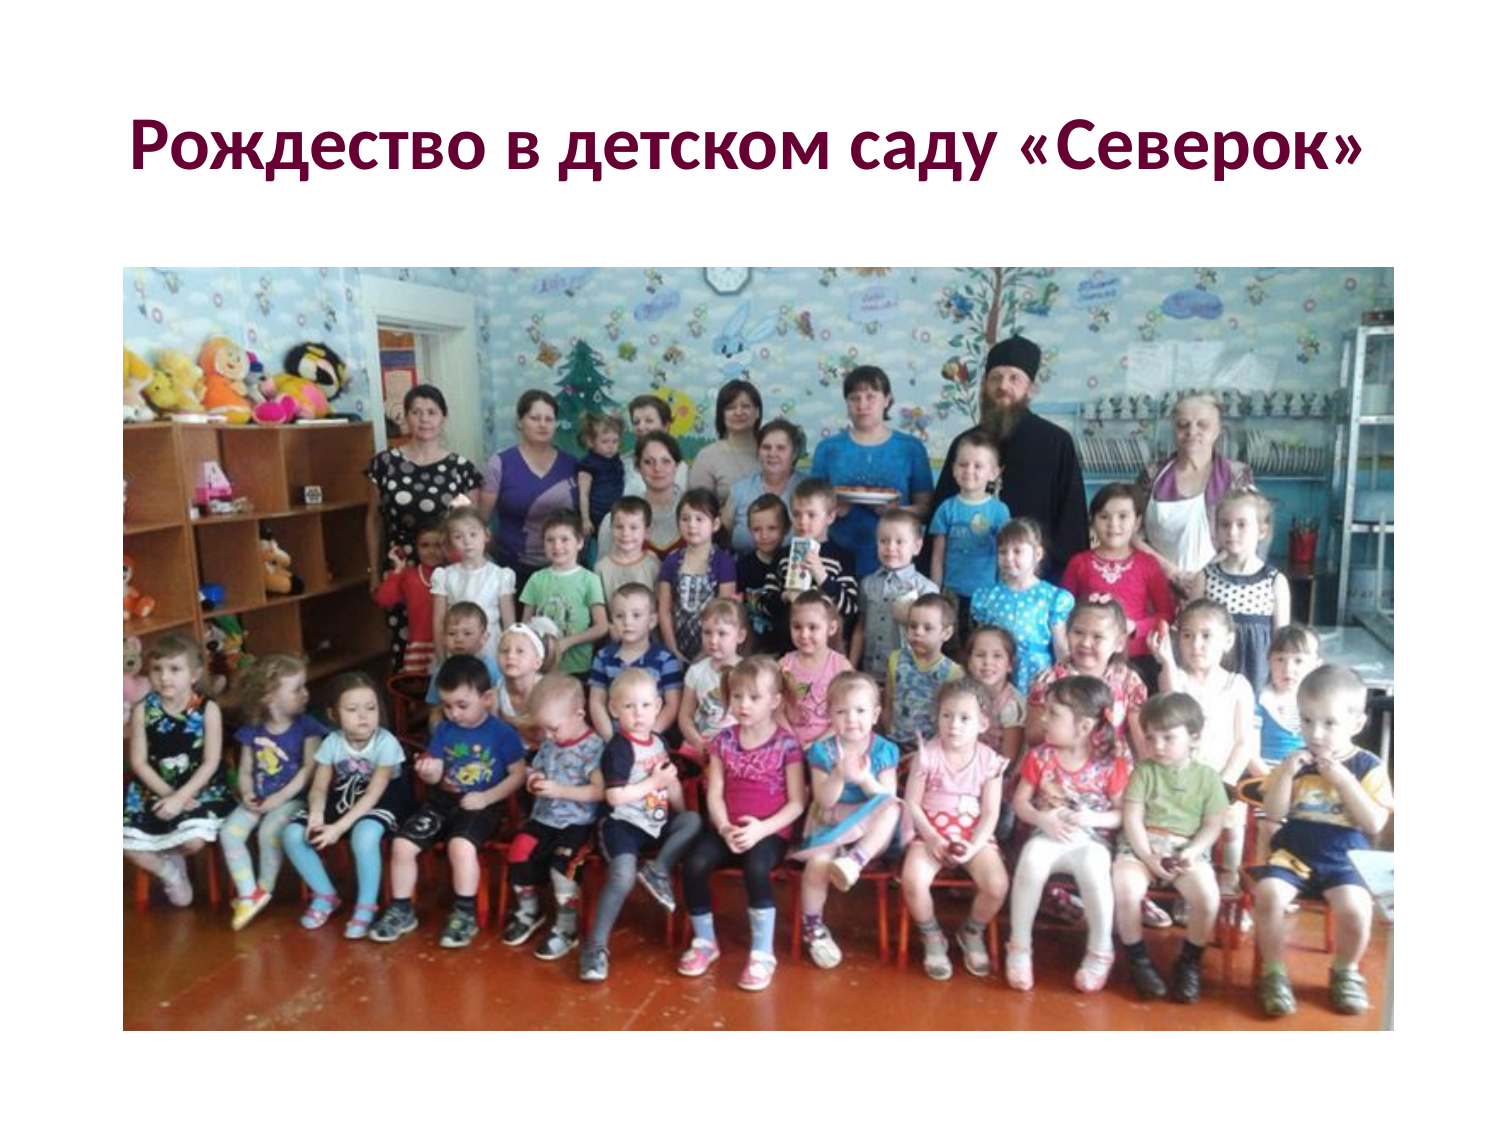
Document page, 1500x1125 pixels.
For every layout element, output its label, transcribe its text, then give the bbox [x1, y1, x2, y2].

title Рождество в детском саду «Северок» [75, 45, 1425, 233]
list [123, 266, 1395, 1031]
